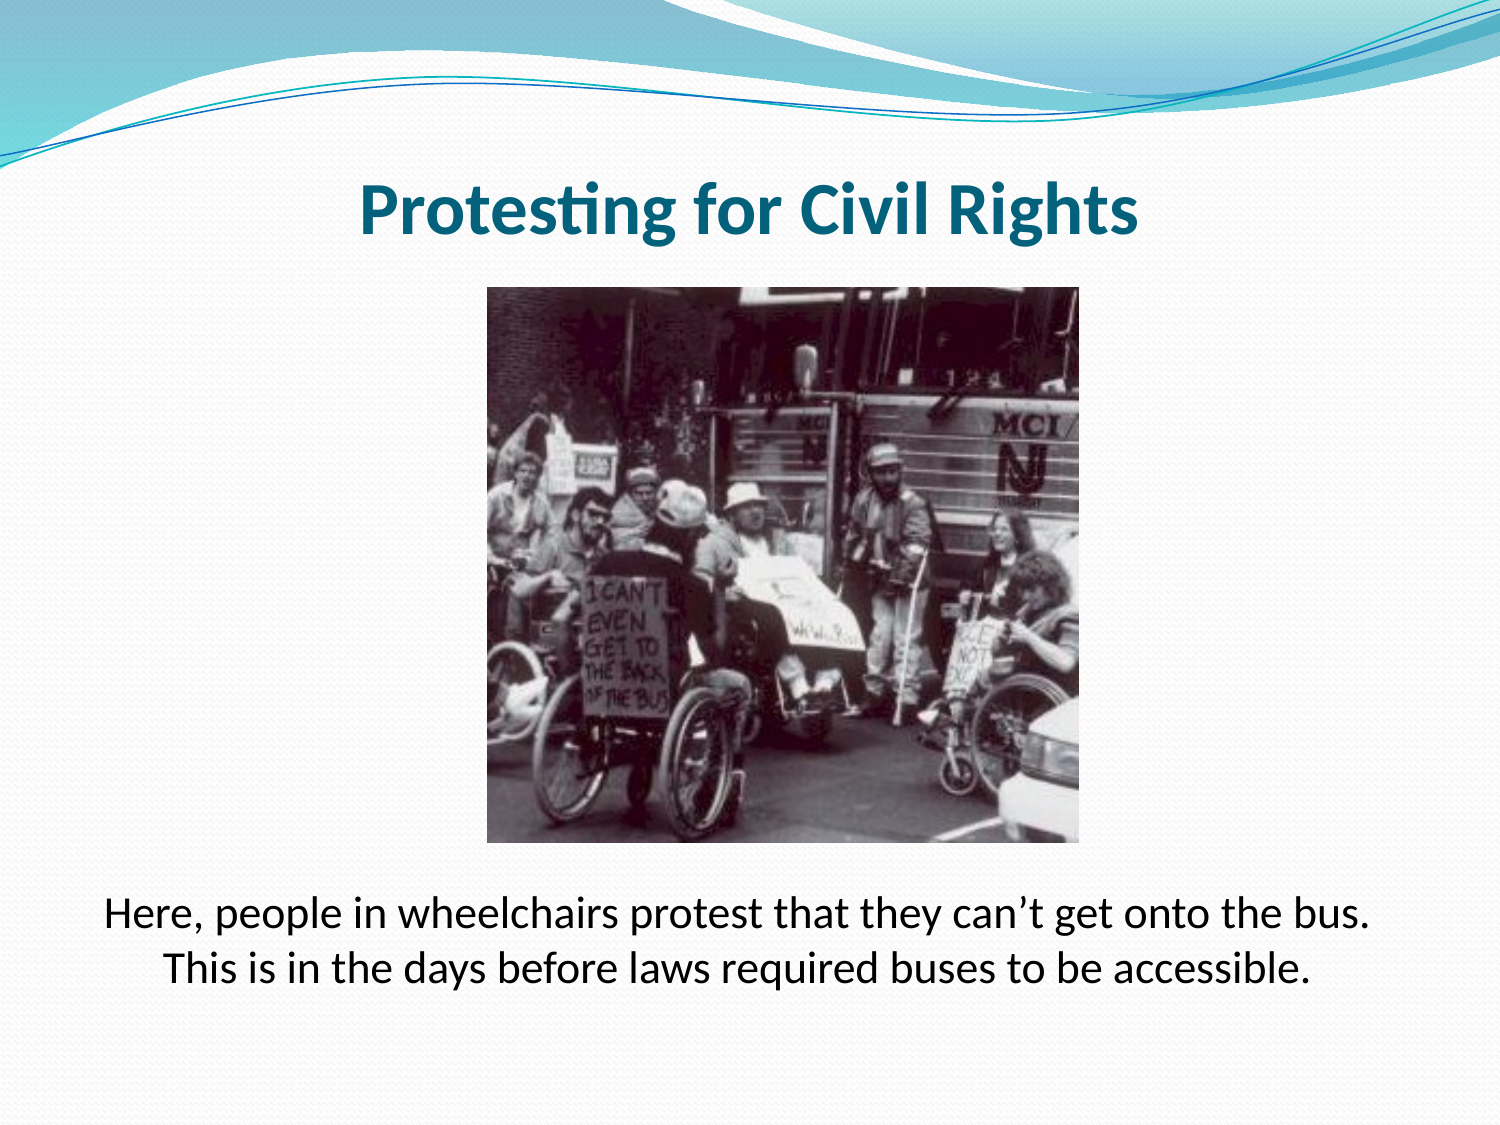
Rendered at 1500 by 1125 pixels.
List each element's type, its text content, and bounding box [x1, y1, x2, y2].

text_box Here, people in wheelchairs protest that they can’t get onto the bus. This is in the days before laws required buses to be accessible. [50, 874, 1425, 1000]
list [487, 287, 1080, 843]
title Protesting for Civil Rights [75, 115, 1425, 250]
